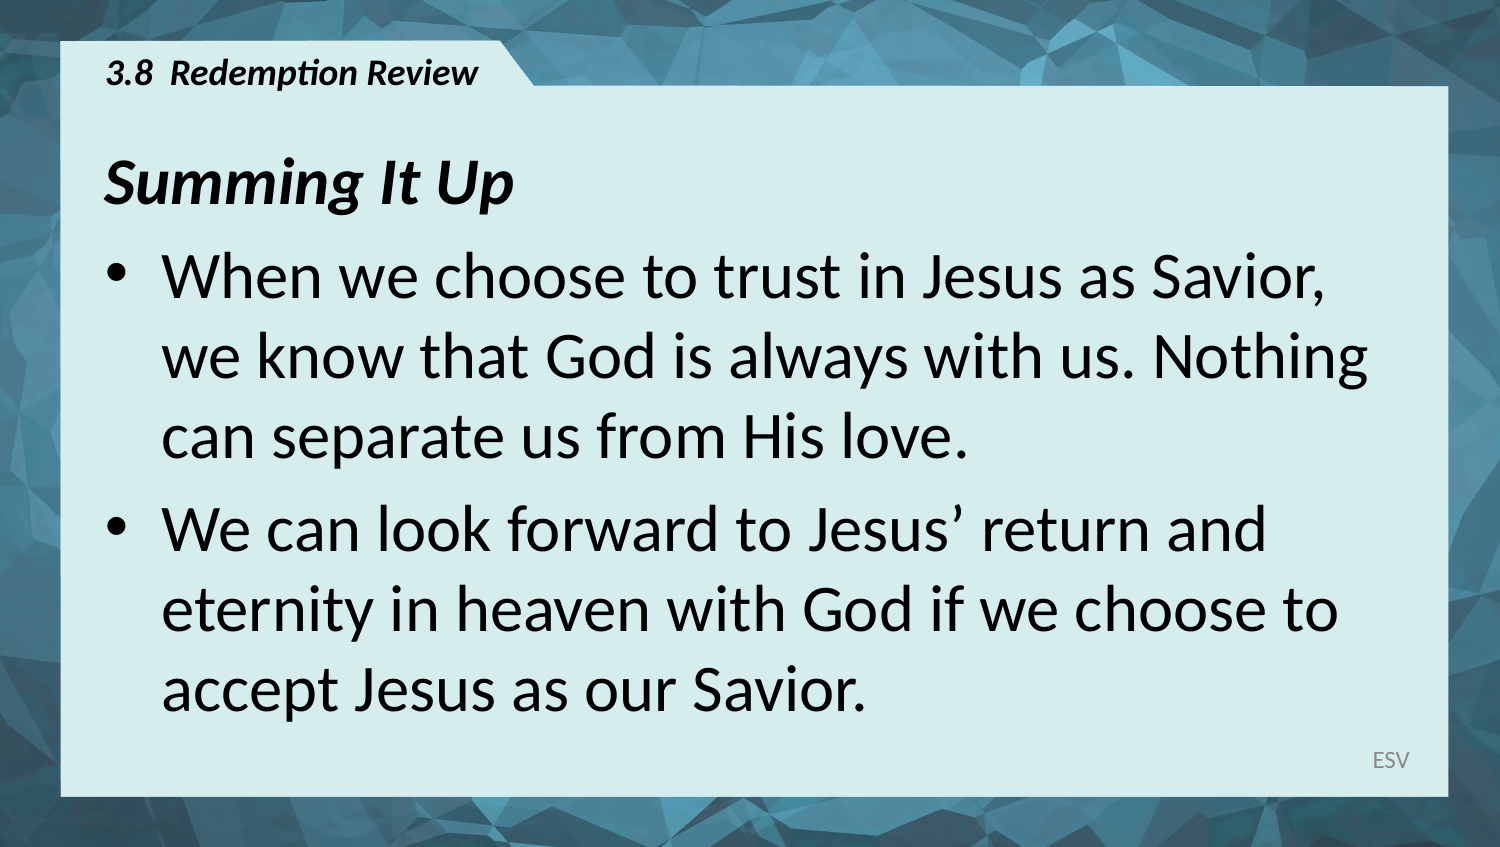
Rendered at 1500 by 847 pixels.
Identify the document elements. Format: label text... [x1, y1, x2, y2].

picture [0, 0, 1500, 847]
list Summing It Up When we choose to trust in Jesus as Savior, we know that God is always with us. Nothing can separate us from His love. We can look forward to Jesus’ return and eternity in heaven with God if we choose to accept Jesus as our Savior. [89, 141, 1403, 722]
footer ESV [950, 736, 1425, 782]
title 3.8 Redemption Review [89, 33, 1420, 108]
